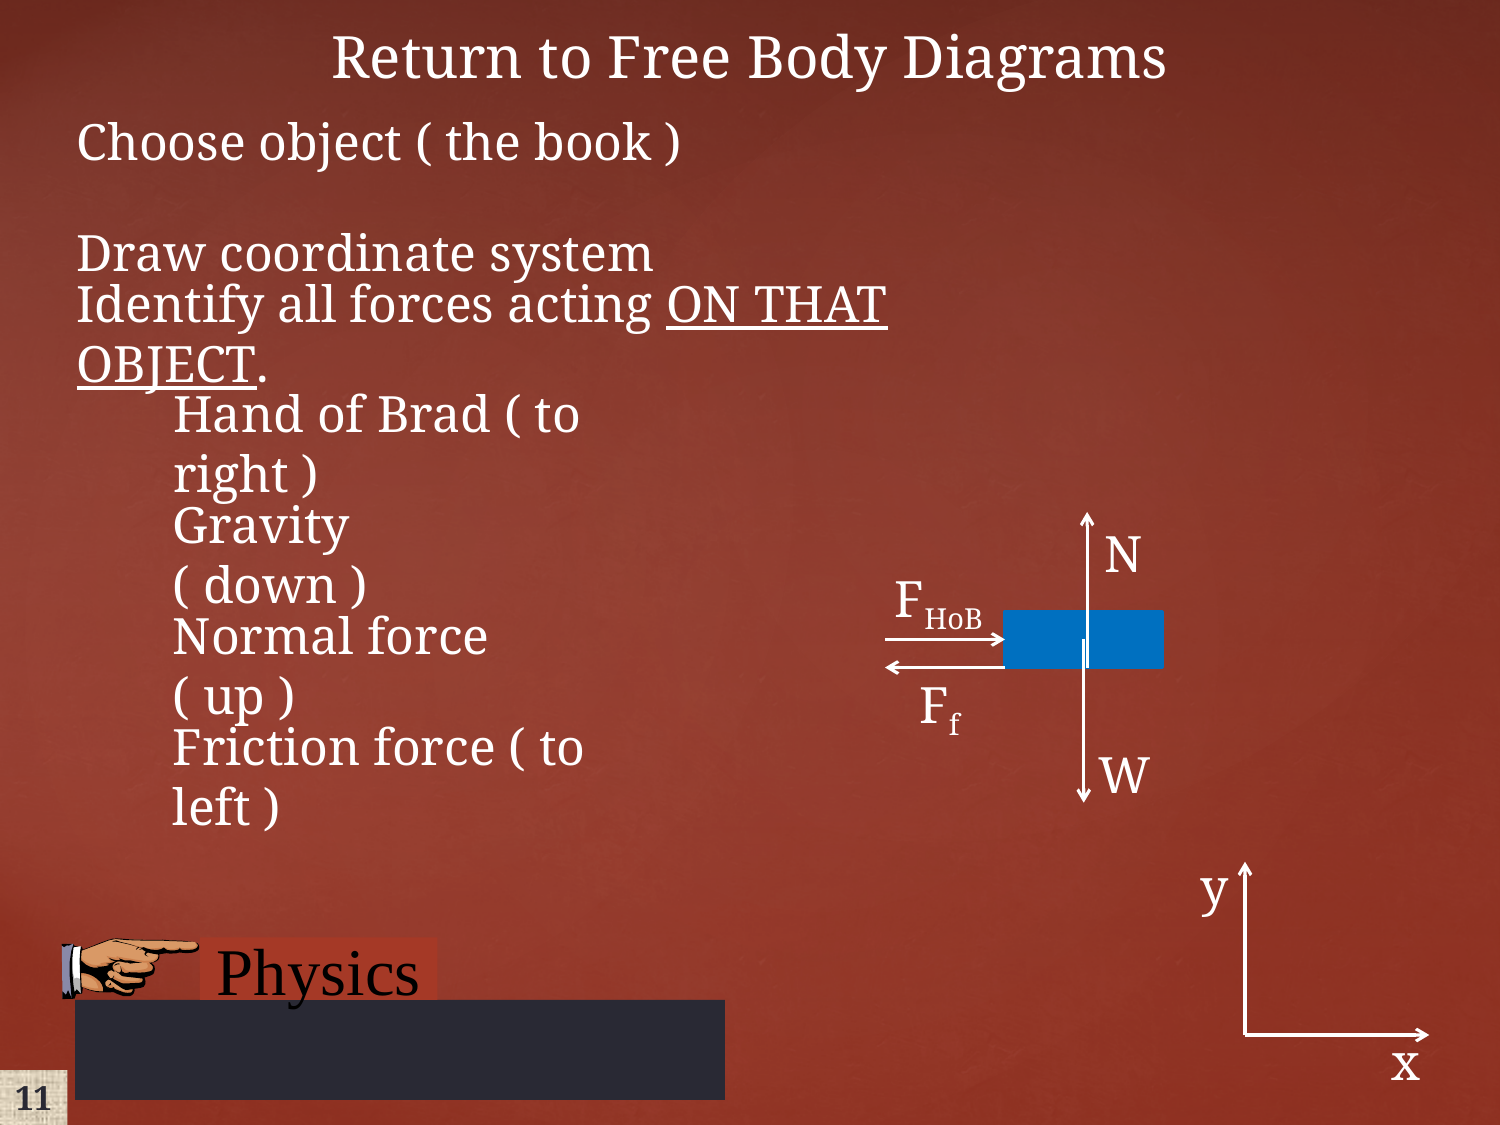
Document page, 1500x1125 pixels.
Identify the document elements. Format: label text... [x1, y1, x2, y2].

text_box [1097, 610, 1164, 669]
text_box Identify all forces acting ON THAT OBJECT. [61, 319, 1041, 400]
text_box x [1376, 1047, 1430, 1098]
text_box 11 [0, 1070, 68, 1125]
text_box Gravity ( down ) [157, 540, 524, 622]
text_box Draw coordinate system [61, 208, 706, 289]
text_box [75, 999, 725, 1100]
text_box Physics [205, 937, 438, 1000]
text_box Normal force ( up ) [157, 651, 584, 732]
picture [61, 936, 201, 1001]
text_box W [1088, 731, 1157, 812]
text_box Ff [904, 683, 986, 749]
text_box x [1376, 1028, 1430, 1034]
text_box Hand of Brad ( to right ) [158, 430, 694, 511]
text_box Choose object ( the book ) [61, 97, 765, 178]
text_box [1003, 610, 1077, 669]
text_box y [1184, 860, 1245, 923]
text_box Friction force ( to left ) [157, 762, 642, 843]
text_box FHoB [879, 562, 1003, 643]
text_box N [1089, 509, 1165, 590]
text_box Return to Free Body Diagrams [0, 0, 1500, 98]
